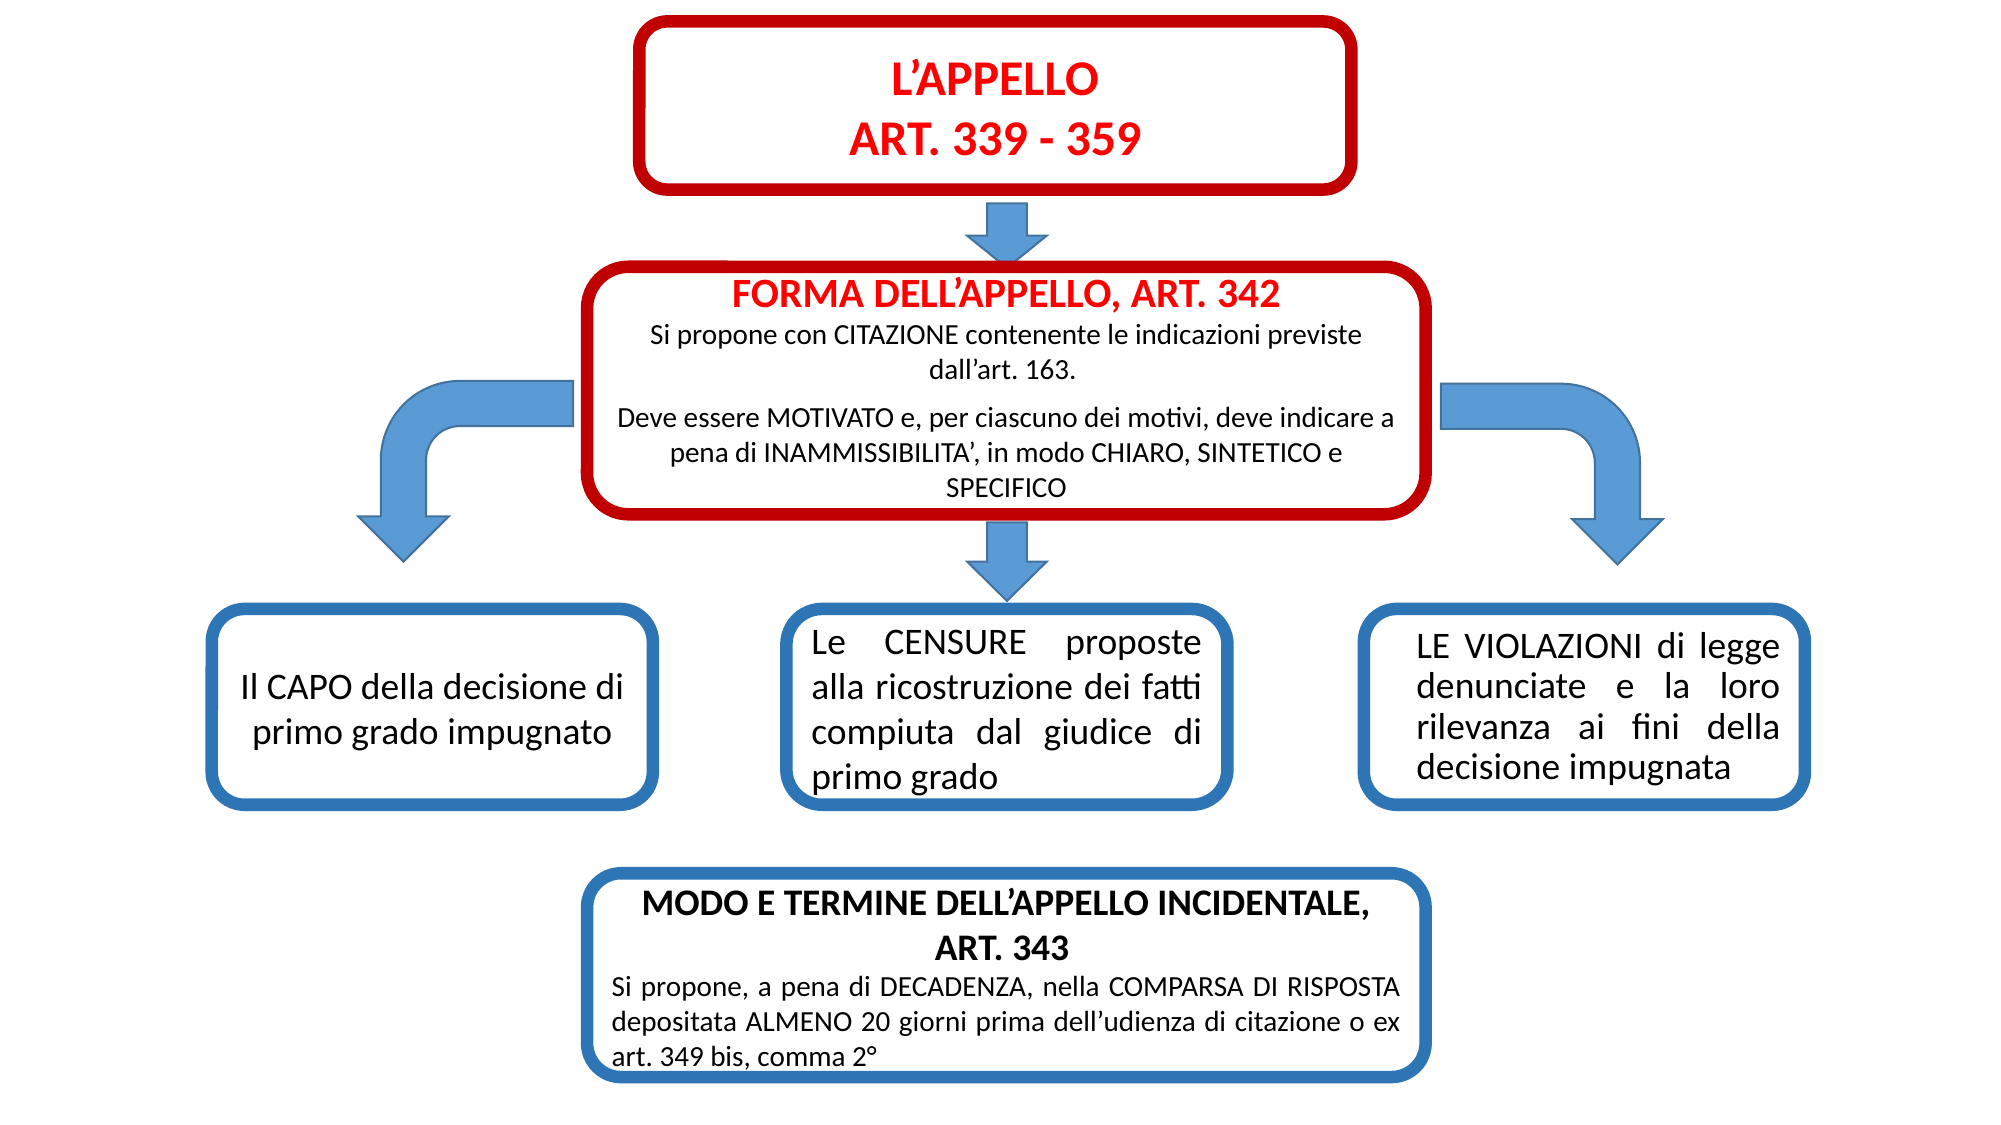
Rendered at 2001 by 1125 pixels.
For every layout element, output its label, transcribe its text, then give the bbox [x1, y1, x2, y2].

text_box [964, 202, 1050, 265]
text_box L’APPELLO ART. 339 - 359 [638, 20, 1353, 191]
text_box Le CENSURE proposte alla ricostruzione dei fatti compiuta dal giudice di primo grado [785, 607, 1229, 806]
text_box [355, 379, 575, 564]
text_box FORMA DELL’APPELLO, ART. 342 Si propone con CITAZIONE contenente le indicazioni previste dall’art. 163. Deve essere MOTIVATO e, per ciascuno dei motivi, deve indicare a pena di INAMMISSIBILITA’, in modo CHIARO, SINTETICO e SPECIFICO [585, 265, 1427, 516]
text_box MODO E TERMINE DELL’APPELLO INCIDENTALE, ART. 343 Si propone, a pena di DECADENZA, nella COMPARSA DI RISPOSTA depositata ALMENO 20 giorni prima dell’udienza di citazione o ex art. 349 bis, comma 2° [586, 872, 1427, 1079]
text_box LE VIOLAZIONI di legge denunciate e la loro rilevanza ai fini della decisione impugnata [1362, 607, 1806, 806]
text_box Il CAPO della decisione di primo grado impugnato [210, 607, 654, 806]
text_box [1439, 382, 1666, 566]
text_box [964, 521, 1050, 603]
